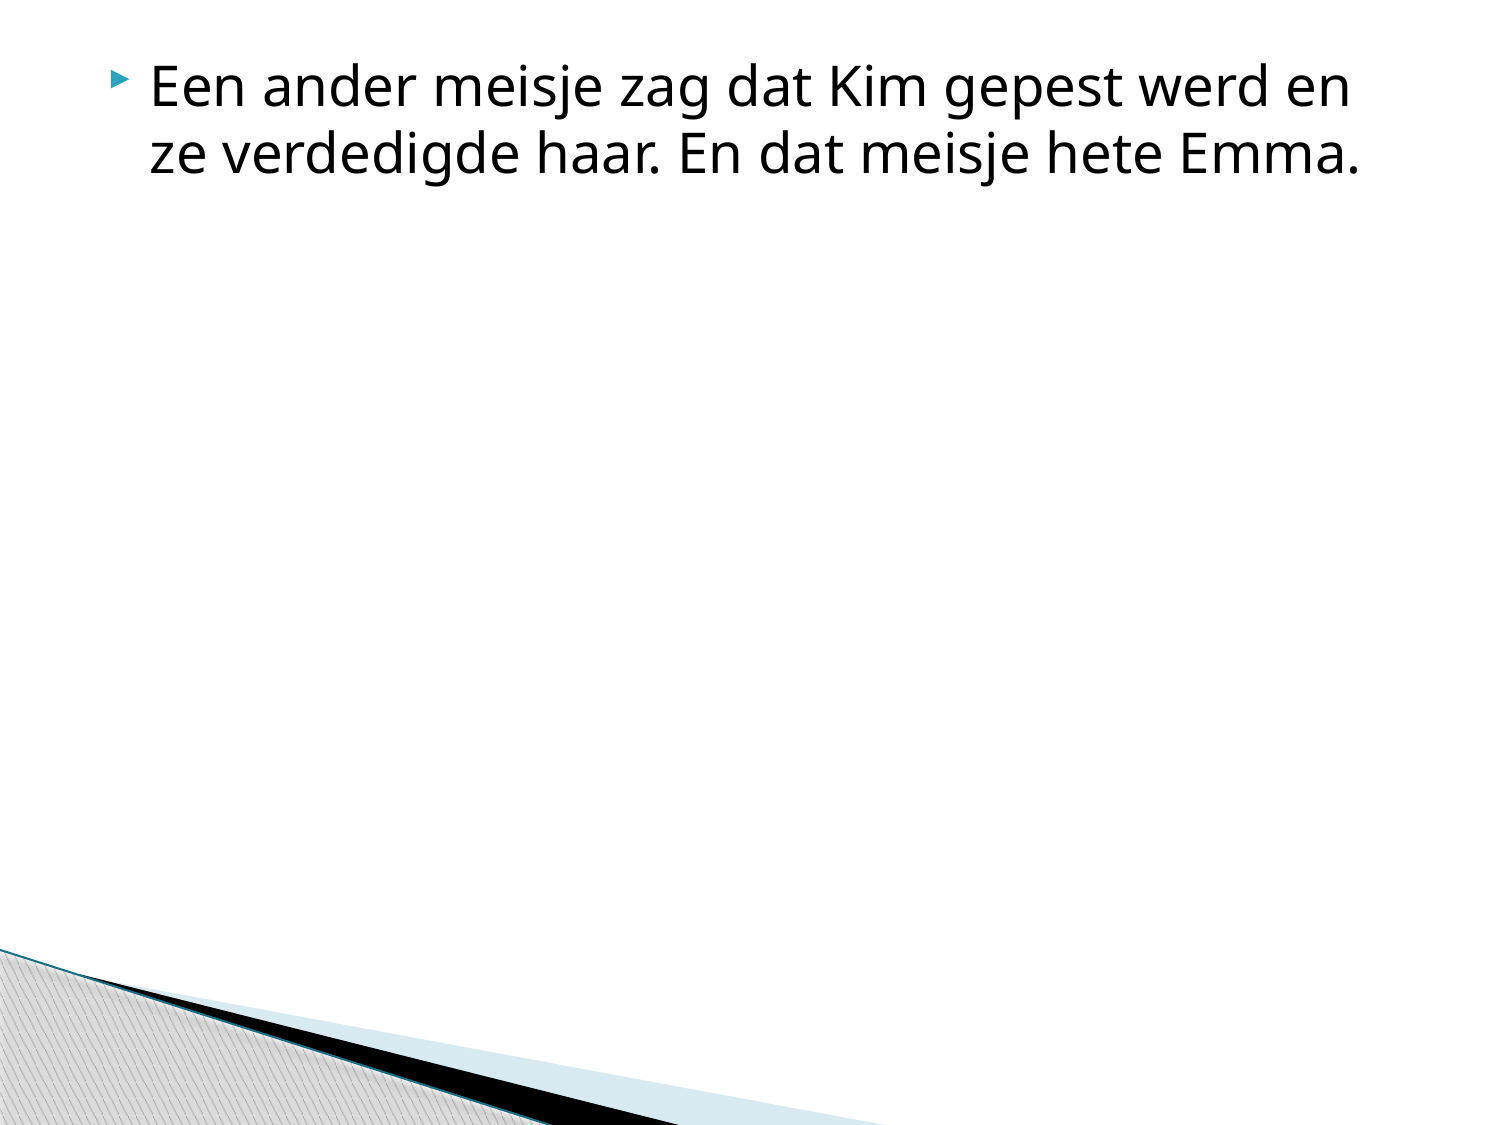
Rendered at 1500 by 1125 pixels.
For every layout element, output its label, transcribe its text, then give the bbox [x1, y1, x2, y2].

list Een ander meisje zag dat Kim gepest werd en ze verdedigde haar. En dat meisje hete Emma. [75, 42, 1425, 986]
